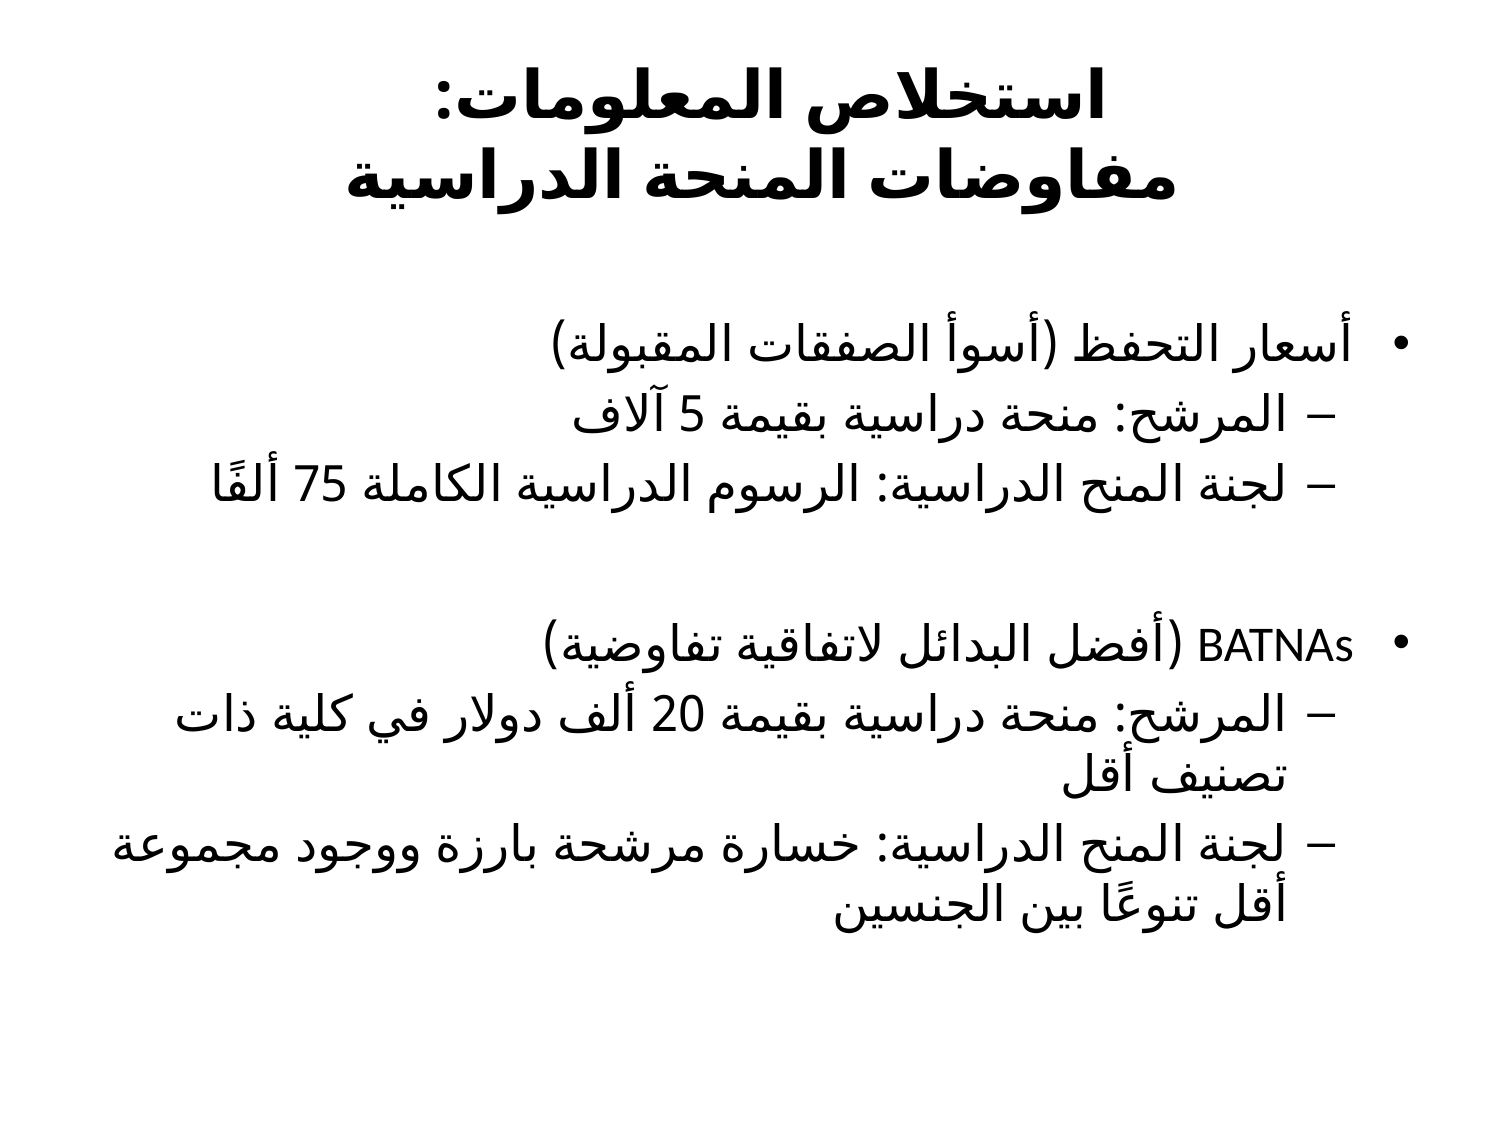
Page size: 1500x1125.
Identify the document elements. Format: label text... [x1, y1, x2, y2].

text_box استخلاص المعلومات: مفاوضات المنحة الدراسية [87, 78, 1438, 266]
list أسعار التحفظ (أسوأ الصفقات المقبولة) المرشح: منحة دراسية بقيمة 5 آلاف لجنة المنح الدراسية: الرسوم الدراسية الكاملة 75 ألفًا BATNAs (أفضل البدائل لاتفاقية تفاوضية) المرشح: منحة دراسية بقيمة 20 ألف دولار في كلية ذات تصنيف أقل لجنة المنح الدراسية: خسارة مرشحة بارزة ووجود مجموعة أقل تنوعًا بين الجنسين [75, 304, 1425, 1047]
